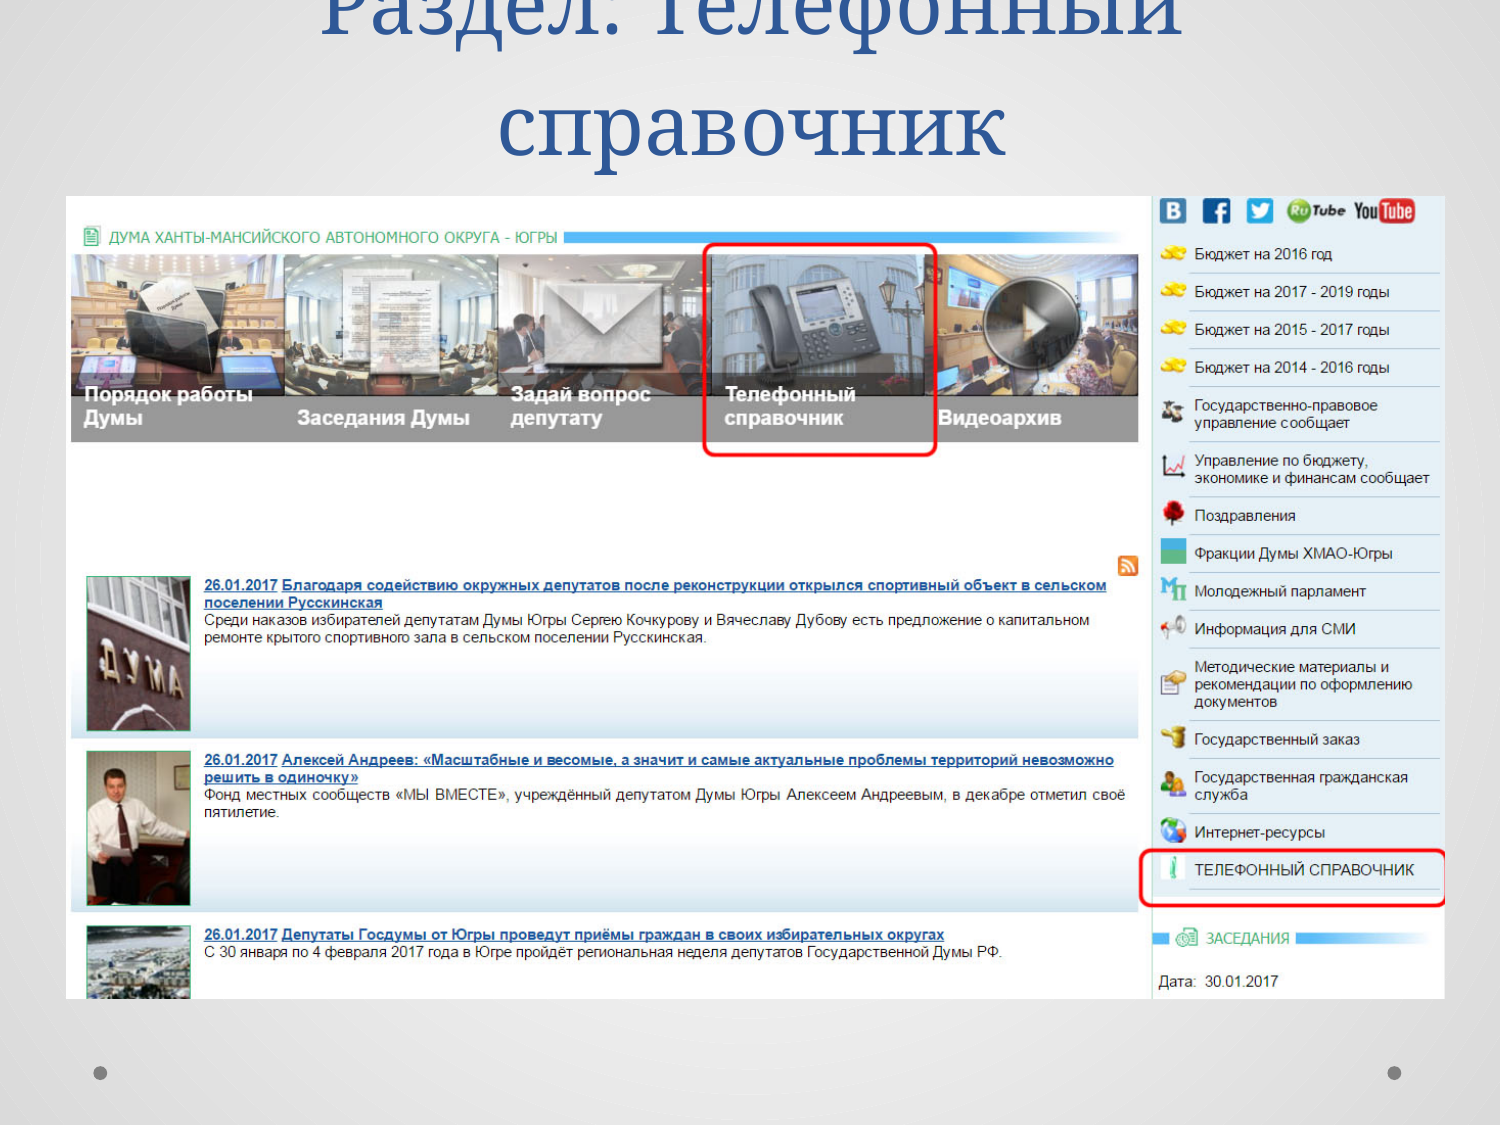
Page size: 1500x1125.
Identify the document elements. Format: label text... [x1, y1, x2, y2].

picture [66, 196, 1445, 1000]
title Раздел: Телефонный справочник [76, 66, 1427, 180]
